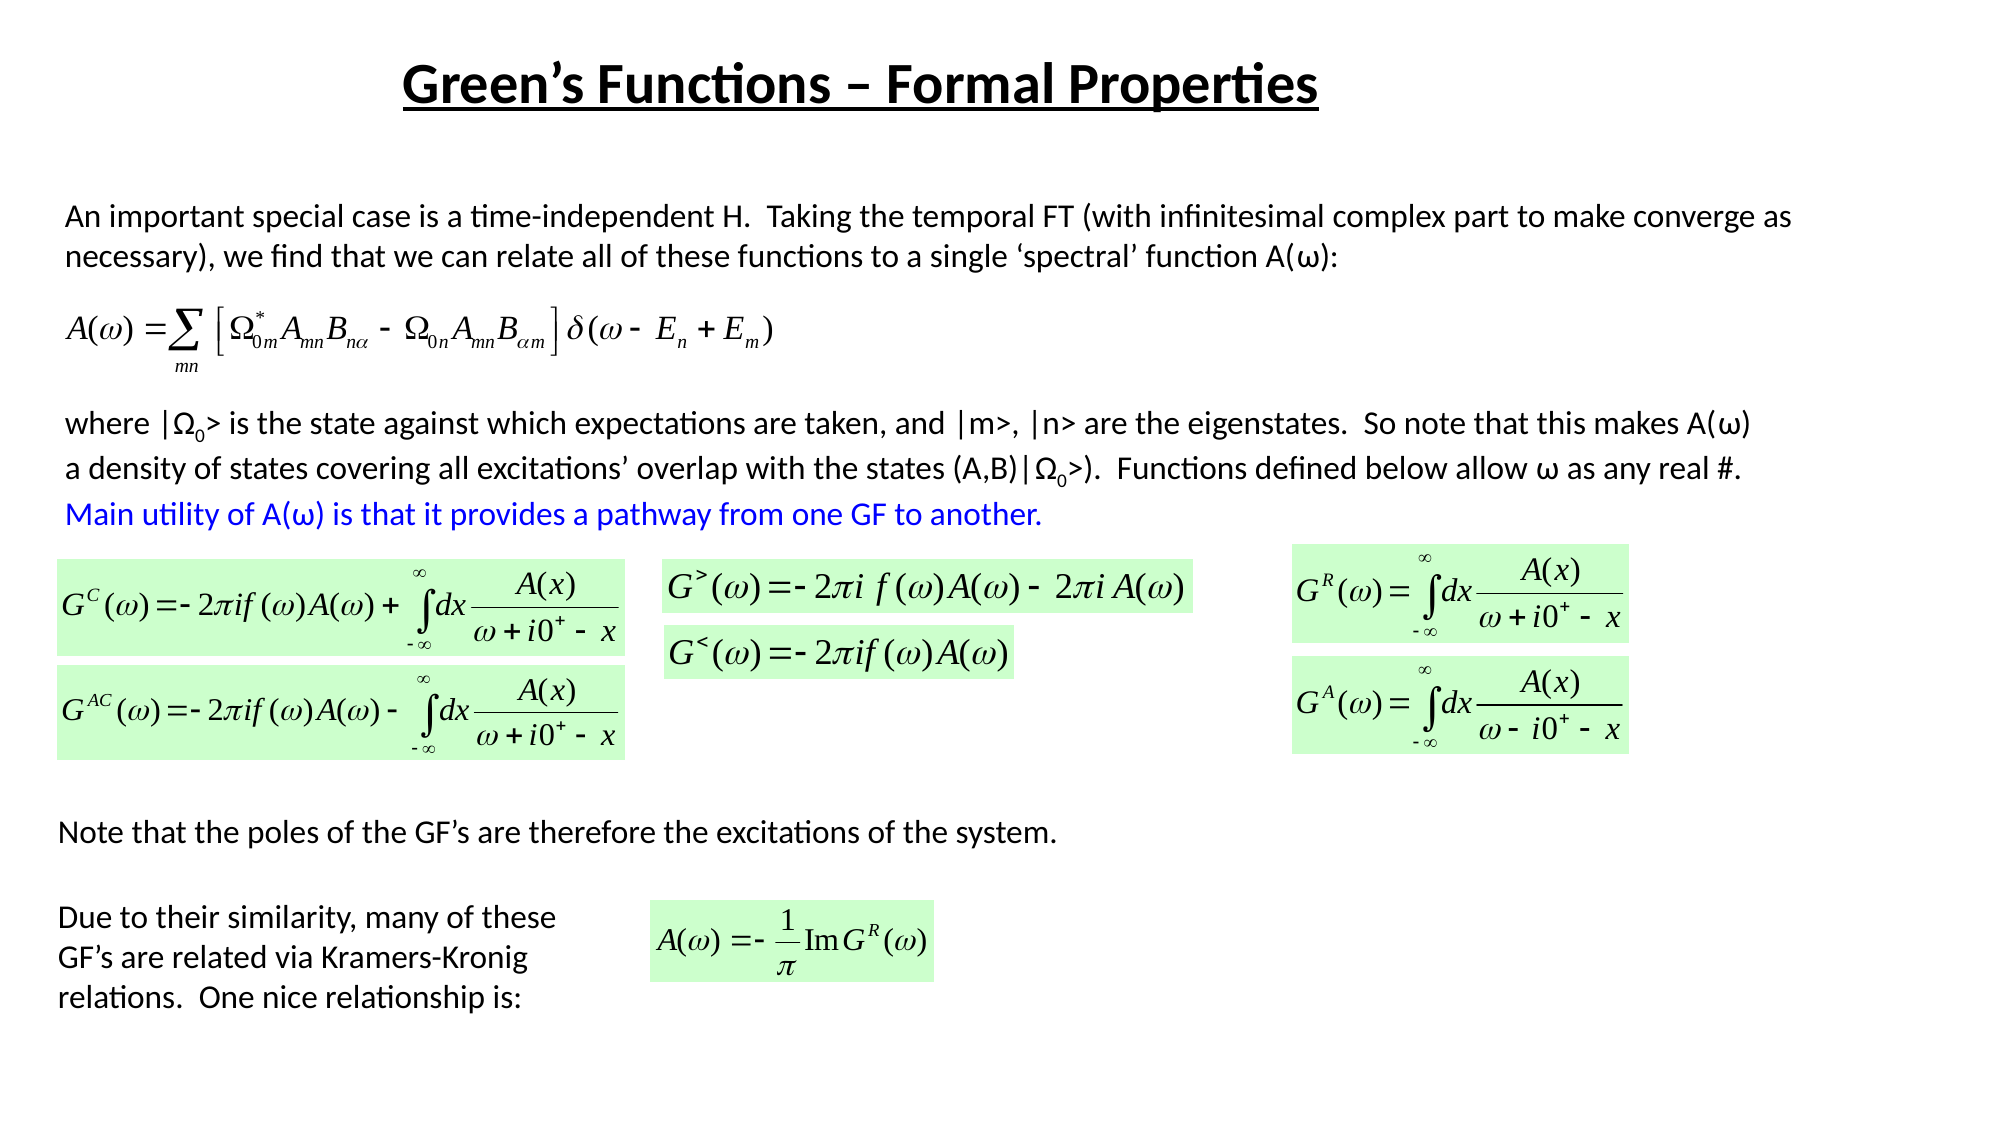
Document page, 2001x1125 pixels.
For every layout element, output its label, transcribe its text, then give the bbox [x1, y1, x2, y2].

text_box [57, 558, 625, 657]
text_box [650, 900, 934, 983]
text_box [663, 625, 1015, 680]
text_box where |Ω0> is the state against which expectations are taken, and |m>, |n> are the eigenstates. So note that this makes A(ω) a density of states covering all excitations’ overlap with the states (A,B)|Ω0>). Functions defined below allow ω as any real #. Main utility of A(ω) is that it provides a pathway from one GF to another. [50, 393, 1783, 539]
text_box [57, 665, 625, 760]
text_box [1291, 544, 1629, 643]
text_box Note that the poles of the GF’s are therefore the excitations of the system. [43, 802, 1117, 858]
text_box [1291, 655, 1629, 755]
text_box Due to their similarity, many of these GF’s are related via Kramers-Kronig relations. One nice relationship is: [43, 888, 625, 1023]
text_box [59, 300, 779, 380]
text_box An important special case is a time-independent H. Taking the temporal FT (with infinitesimal complex part to make converge as necessary), we find that we can relate all of these functions to a single ‘spectral’ function A(ω): [50, 186, 1825, 282]
text_box Green’s Functions – Formal Properties [388, 37, 1395, 123]
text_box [662, 558, 1193, 614]
